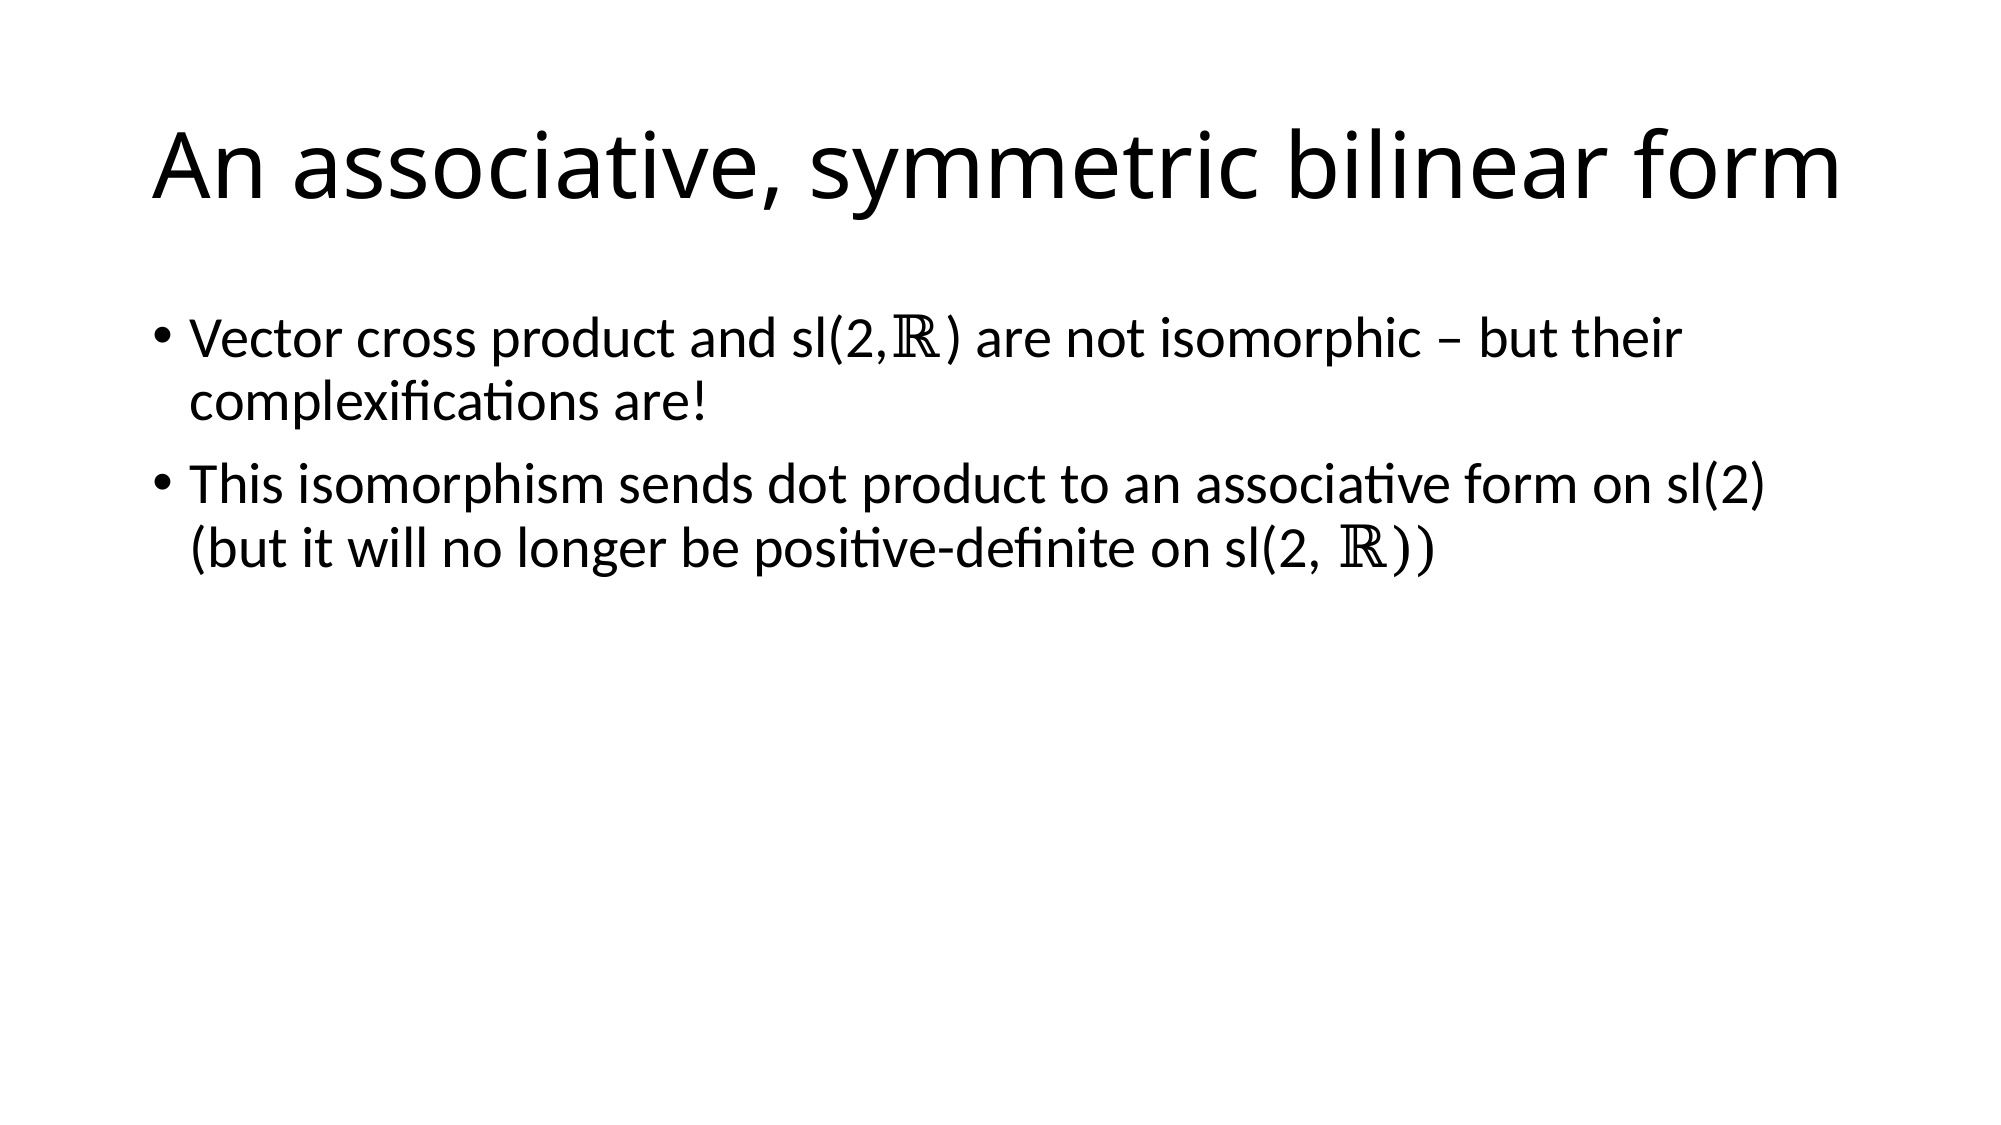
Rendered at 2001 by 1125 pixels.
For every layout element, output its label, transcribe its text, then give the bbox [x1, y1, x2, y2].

list Vector cross product and sl(2,ℝ) are not isomorphic – but their complexifications are! This isomorphism sends dot product to an associative form on sl(2) (but it will no longer be positive-definite on sl(2, ℝ)) [137, 299, 1863, 1014]
title An associative, symmetric bilinear form [137, 59, 1863, 278]
